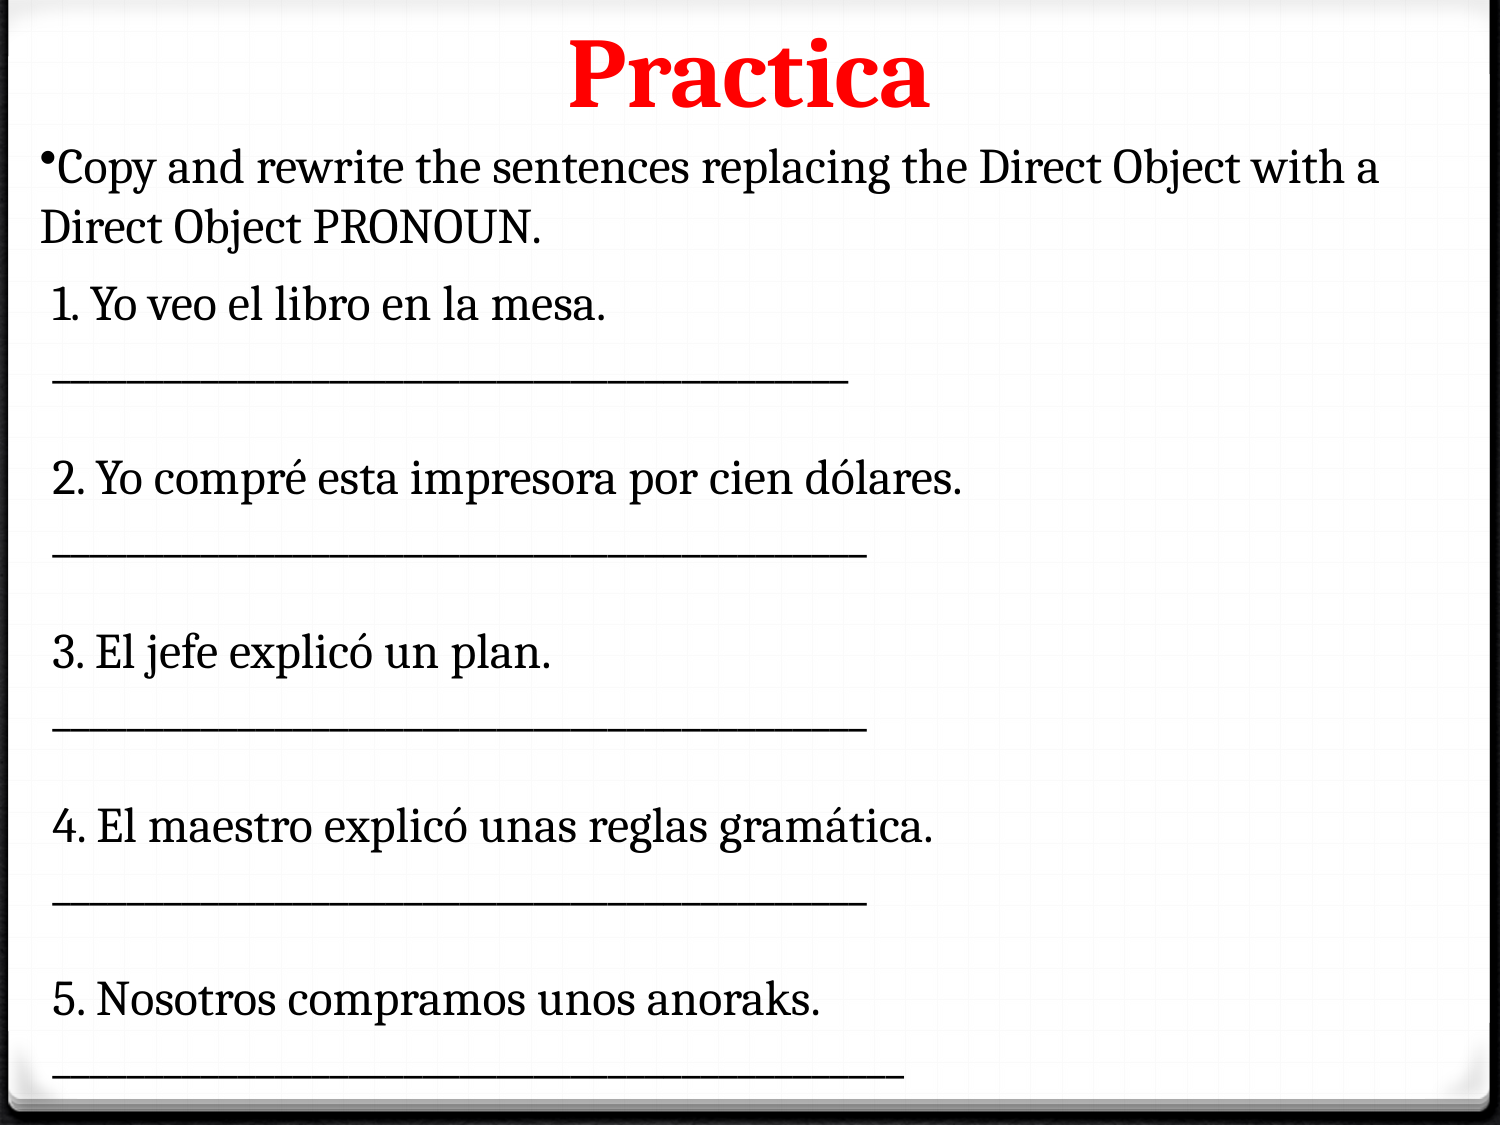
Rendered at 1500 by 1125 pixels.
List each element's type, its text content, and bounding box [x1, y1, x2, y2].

text_box Copy and rewrite the sentences replacing the Direct Object with a Direct Object PRONOUN. [24, 99, 1450, 288]
picture [1425, 0, 1500, 1125]
text_box Practica [74, 0, 1425, 138]
text_box 1. Yo veo el libro en la mesa. ___________________________________________ 2. Yo compré esta impresora por cien dólares. ____________________________________________ 3. El jefe explicó un plan. ____________________________________________ 4. El maestro explicó unas reglas gramática. ____________________________________________ 5. Nosotros compramos unos anoraks. ______________________________________________ [37, 275, 1475, 1125]
picture [0, 0, 74, 1125]
